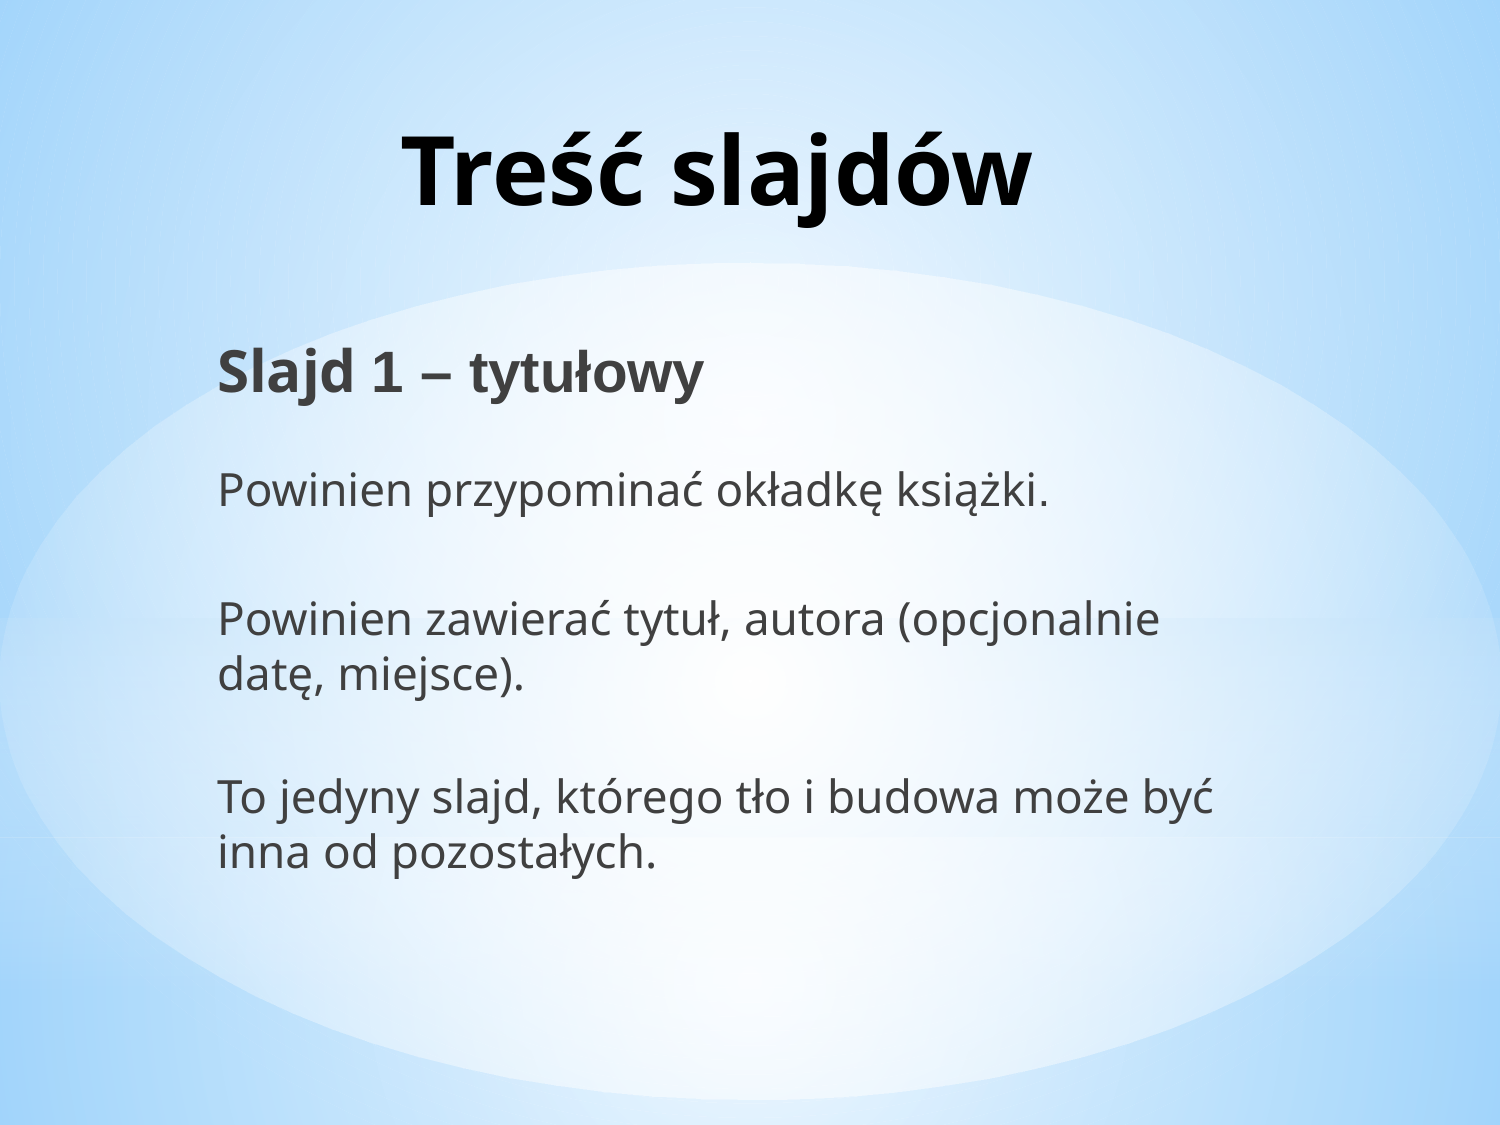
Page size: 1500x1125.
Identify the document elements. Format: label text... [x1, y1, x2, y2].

title Treść slajdów [183, 101, 1252, 290]
list Slajd 1 – tytułowy Powinien przypominać okładkę książki. Powinien zawierać tytuł, autora (opcjonalnie datę, miejsce). To jedyny slajd, którego tło i budowa może być inna od pozostałych. [194, 326, 1245, 1000]
